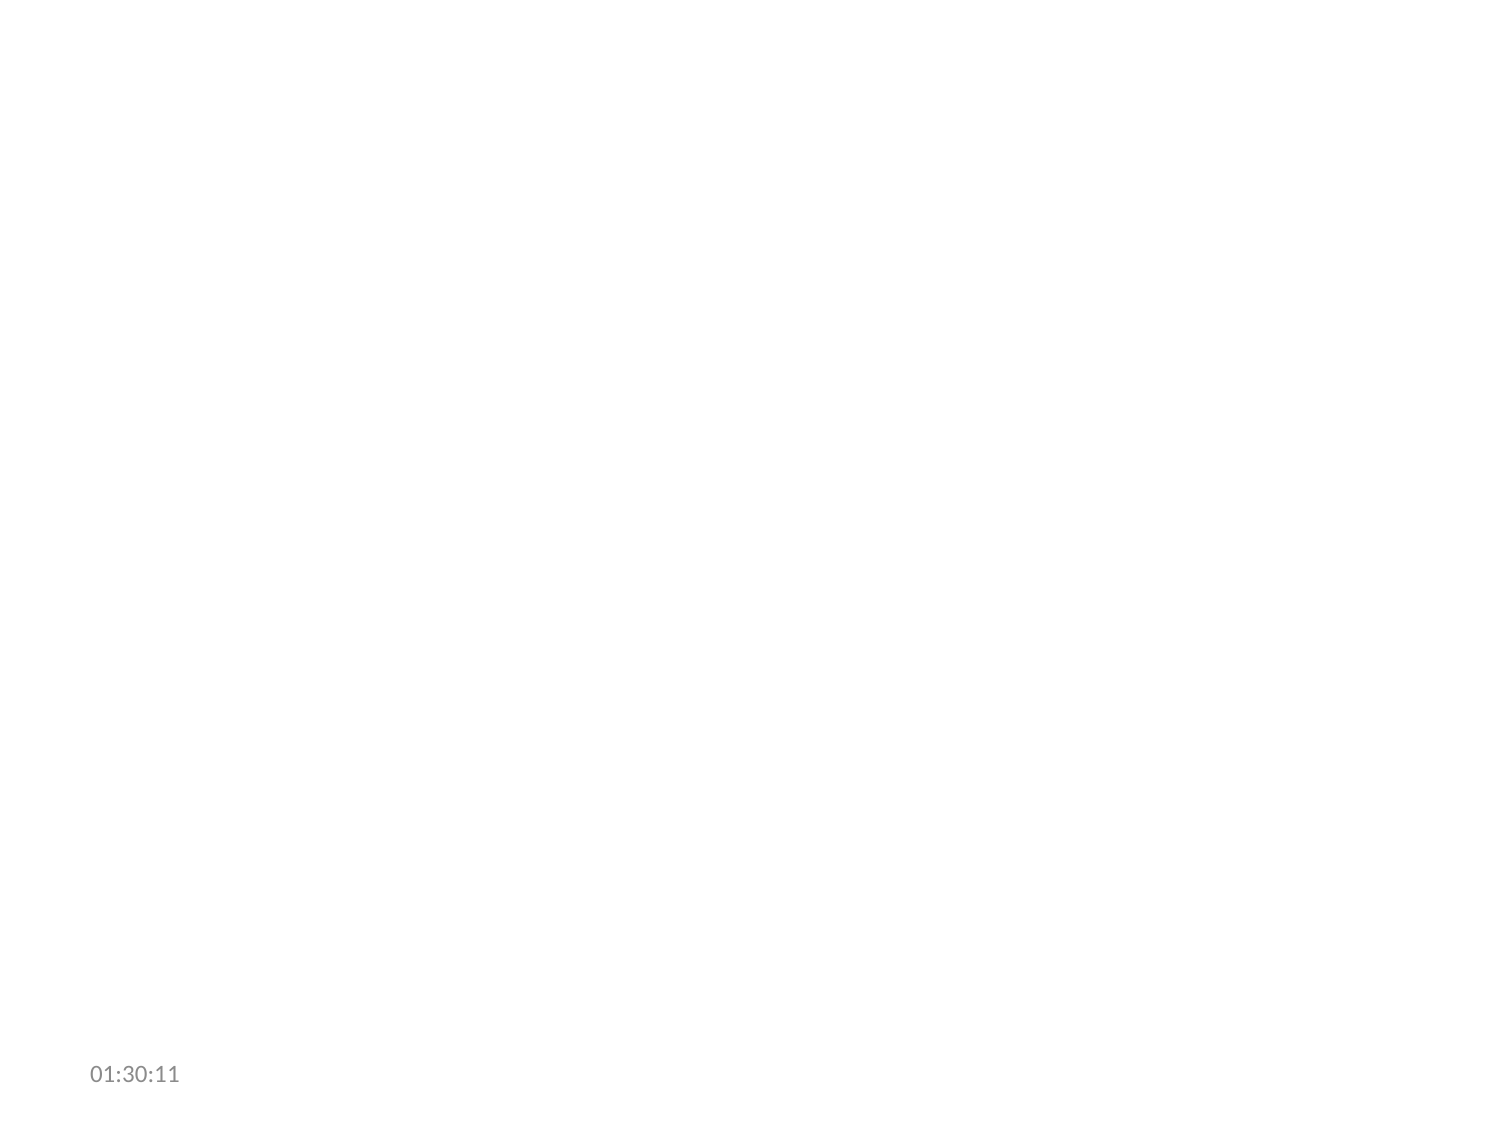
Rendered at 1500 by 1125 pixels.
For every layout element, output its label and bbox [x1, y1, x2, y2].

slide_number [75, 1042, 425, 1103]
